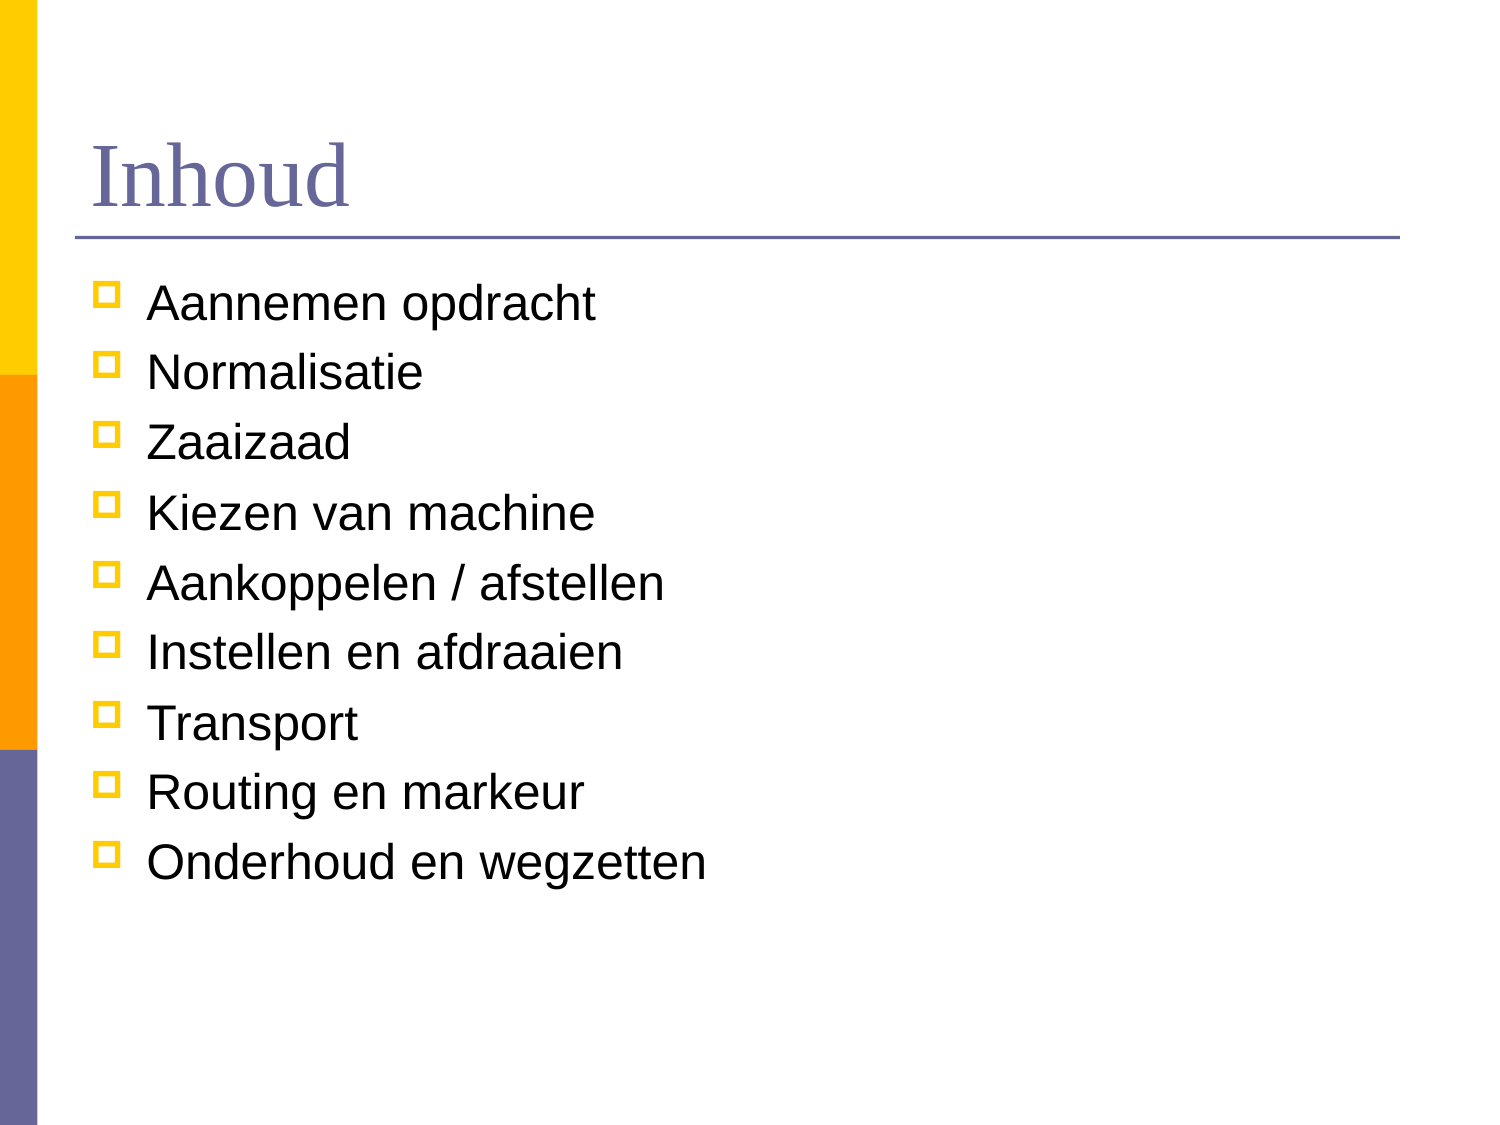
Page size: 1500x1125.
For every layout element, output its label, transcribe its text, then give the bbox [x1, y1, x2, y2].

list Aannemen opdracht Normalisatie Zaaizaad Kiezen van machine Aankoppelen / afstellen Instellen en afdraaien Transport Routing en markeur Onderhoud en wegzetten [75, 262, 1129, 1006]
title Inhoud [75, 45, 1425, 233]
